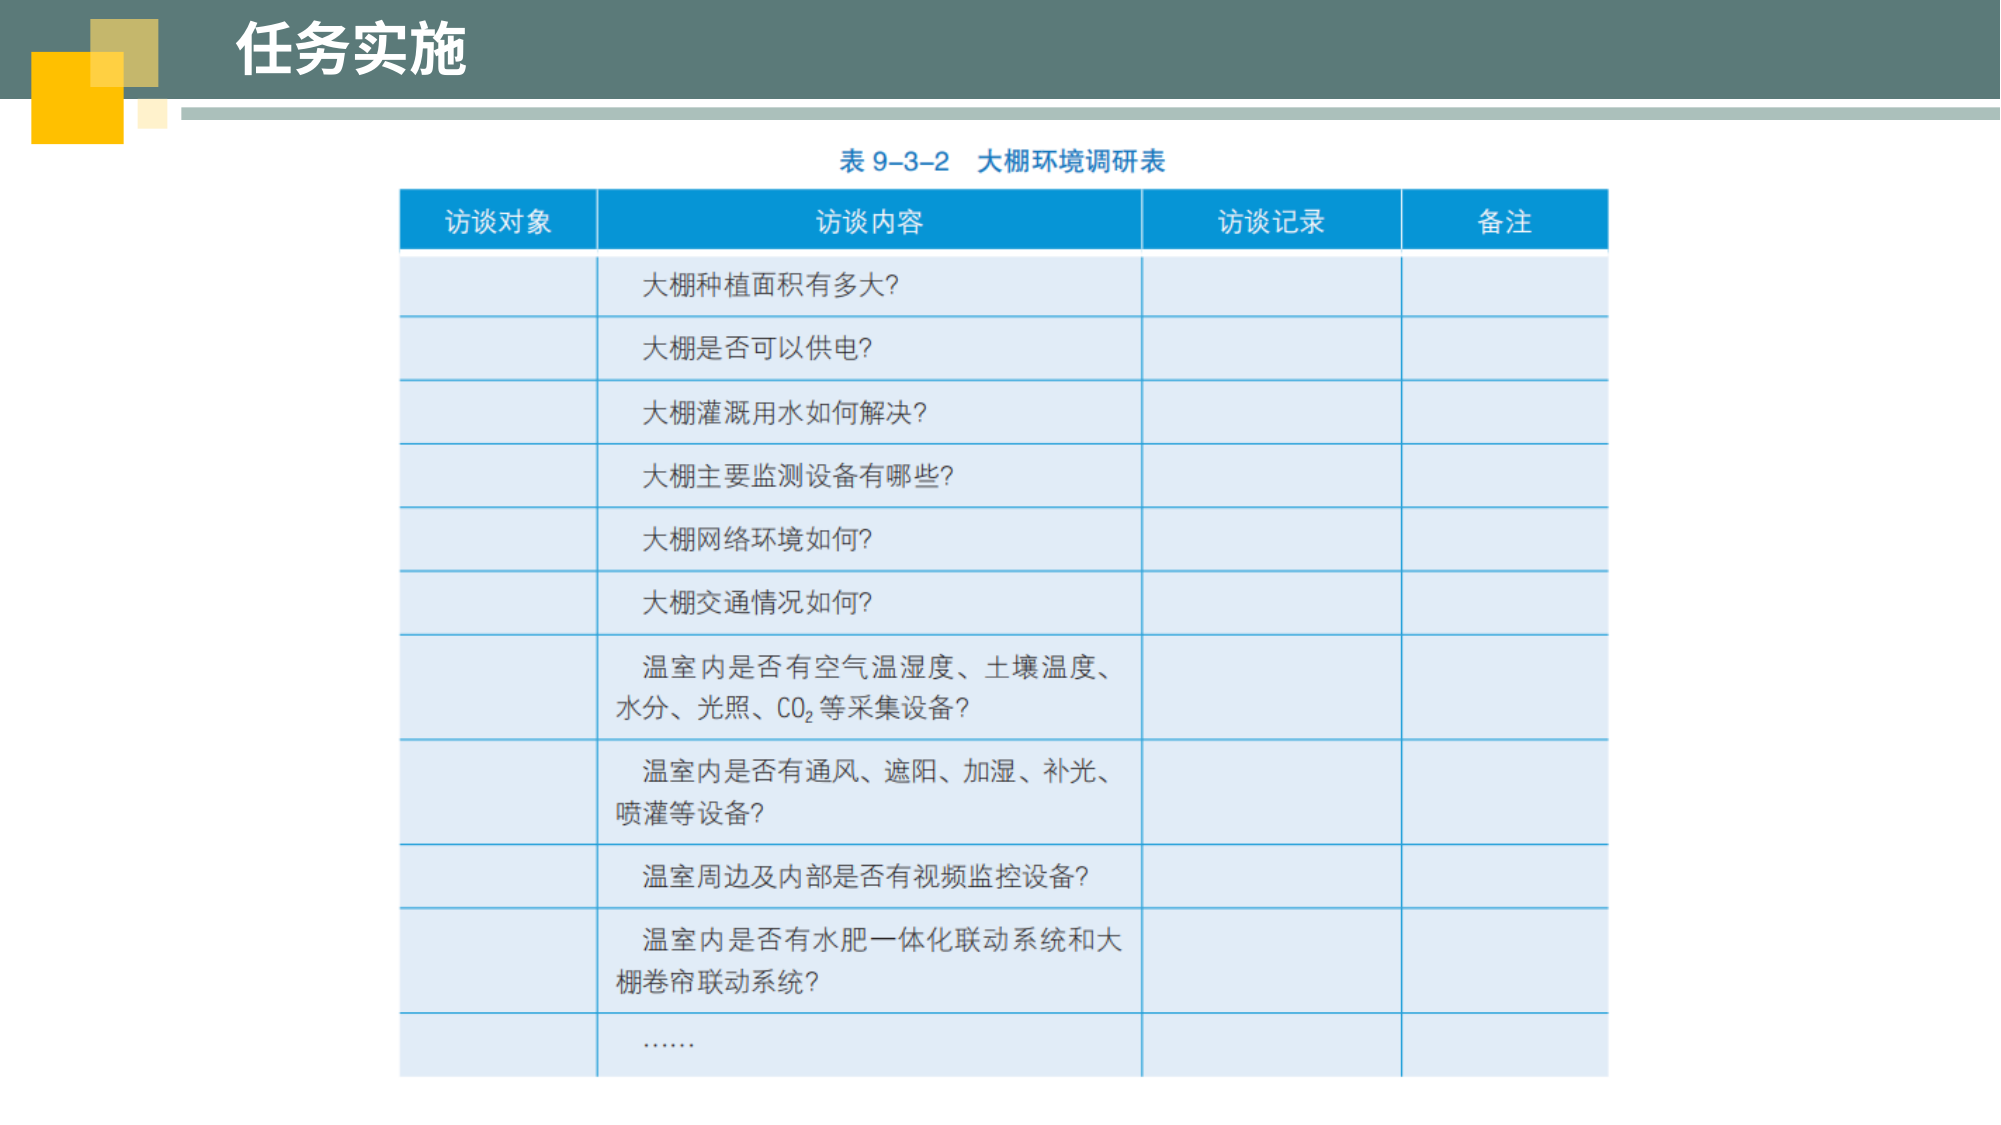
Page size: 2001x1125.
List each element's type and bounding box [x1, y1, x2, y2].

text_box [0, 0, 2000, 145]
picture [385, 137, 1633, 1101]
